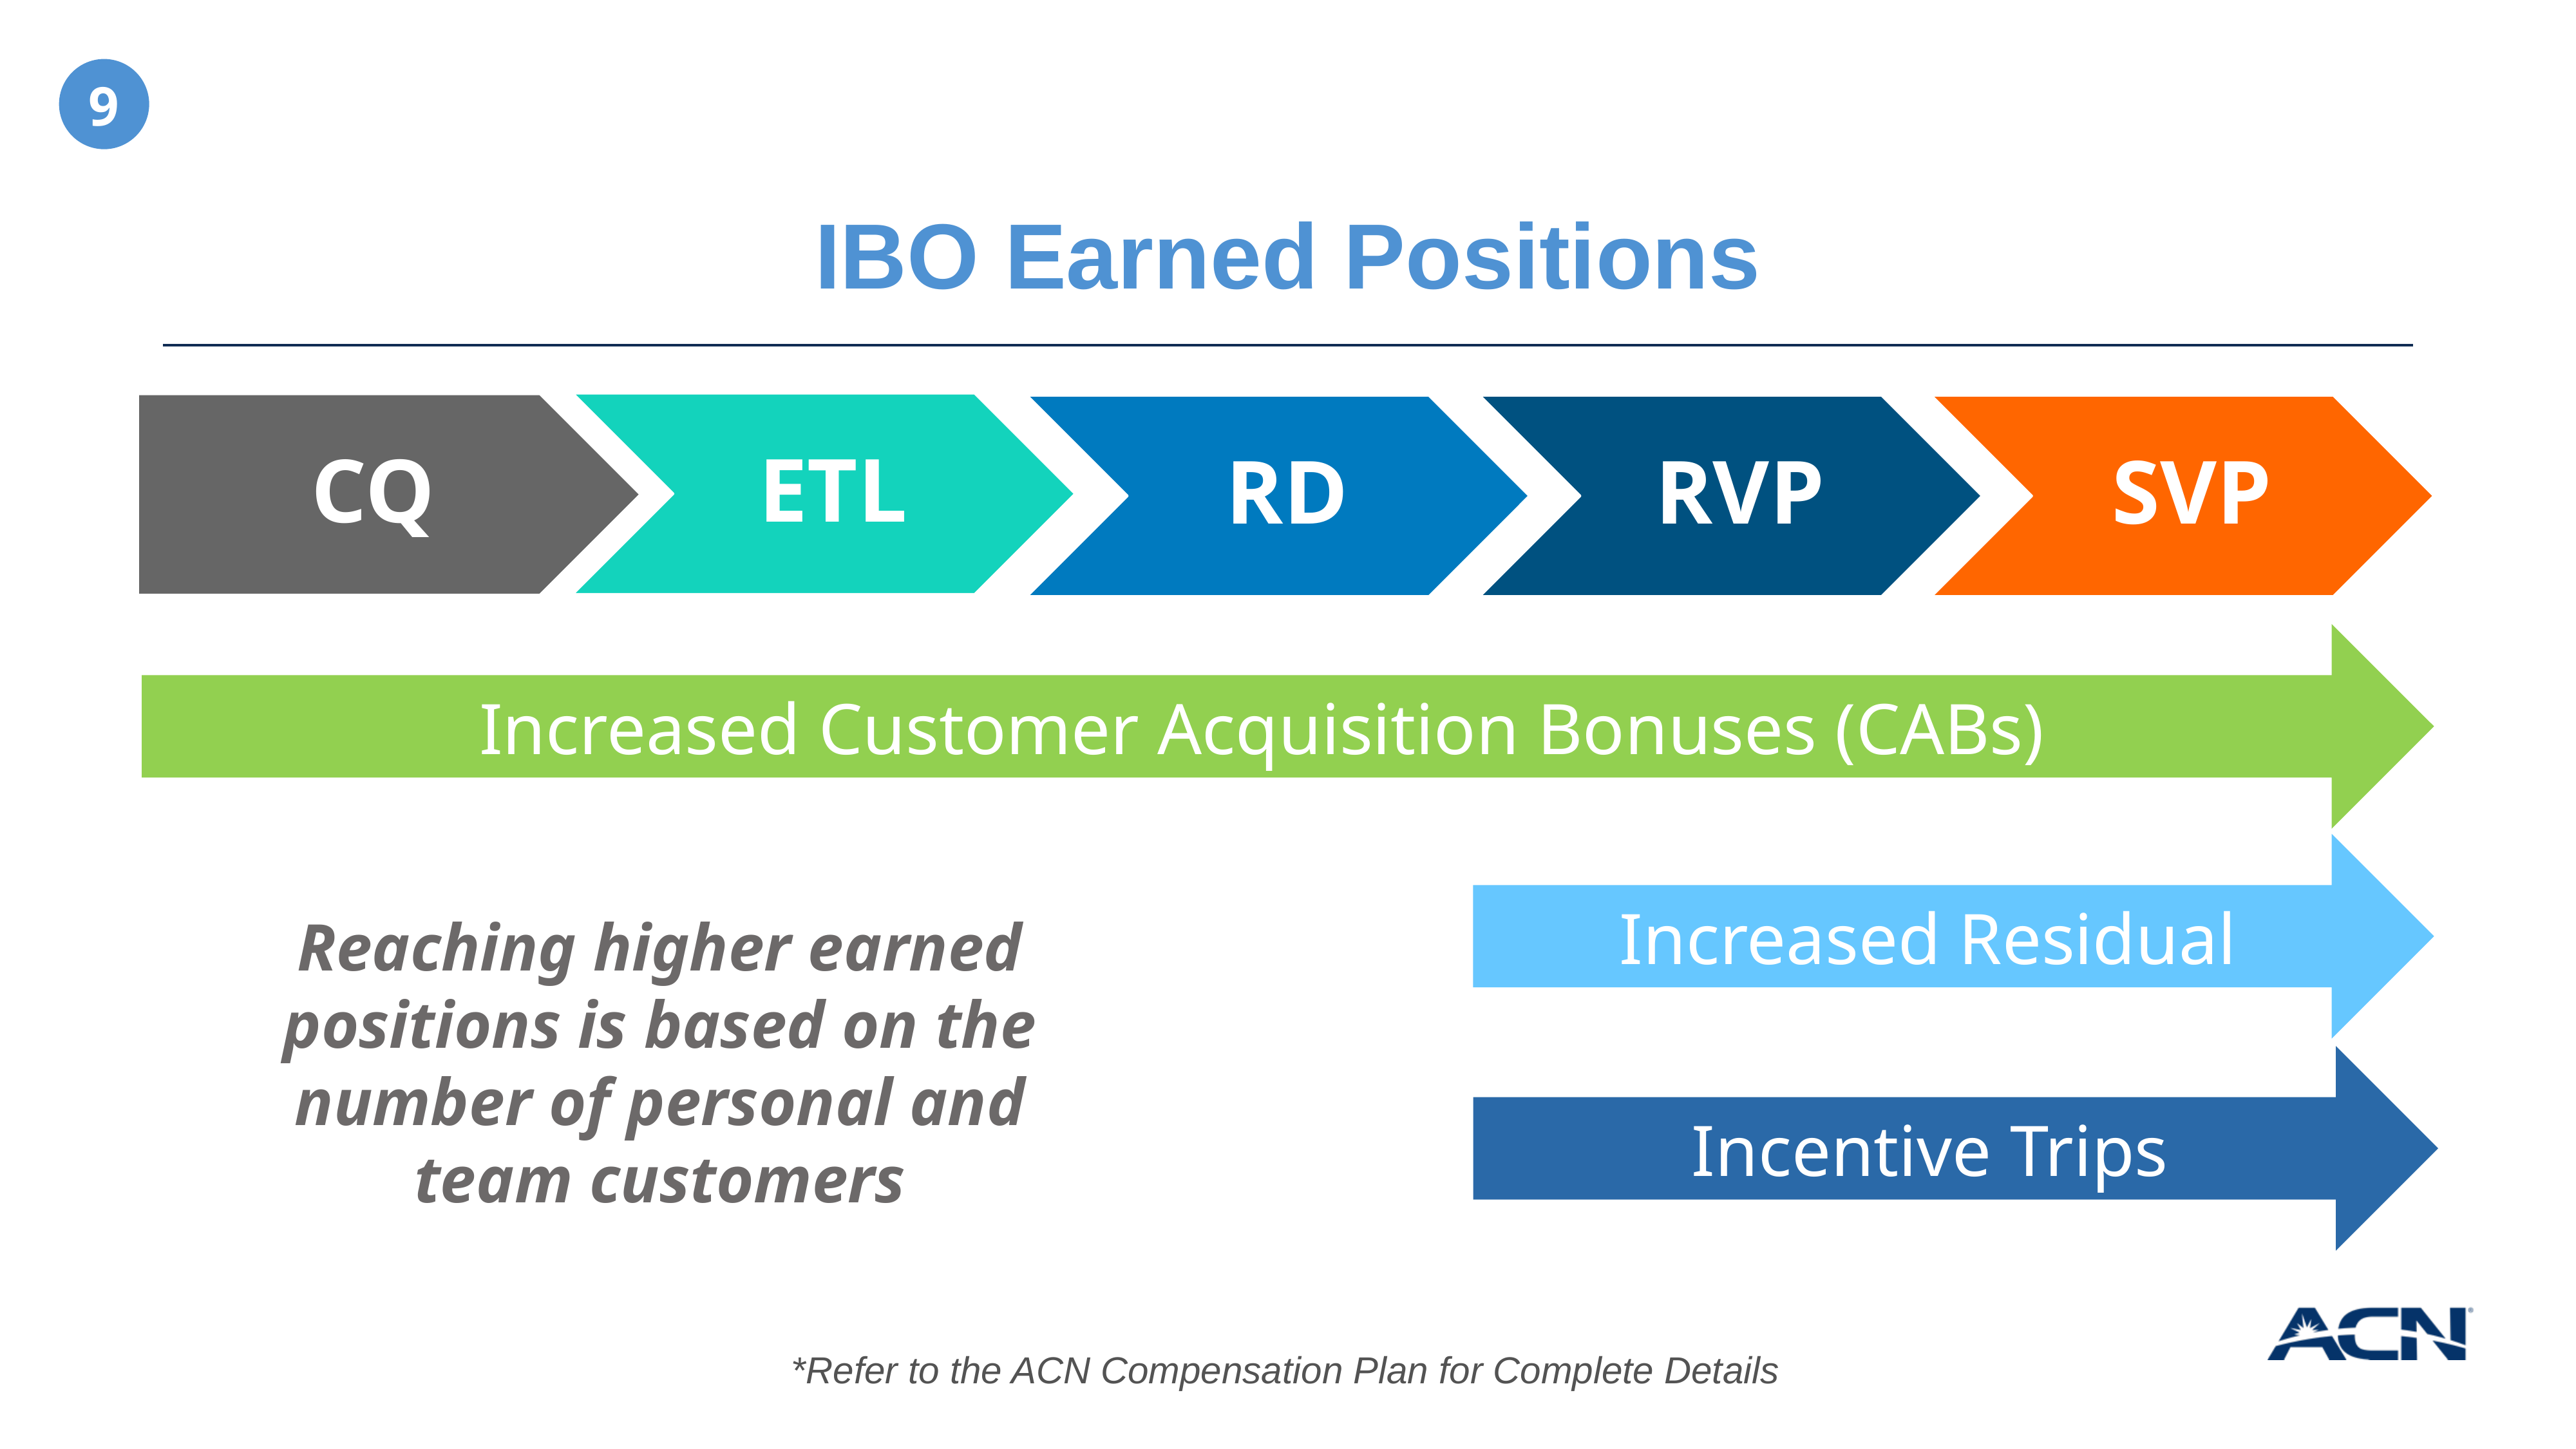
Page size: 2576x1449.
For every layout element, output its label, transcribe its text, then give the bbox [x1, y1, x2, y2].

text_box Increased Residual [1473, 833, 2434, 1039]
text_box [84, 59, 124, 64]
text_box 9 [81, 64, 128, 144]
text_box [128, 65, 149, 143]
text_box *Refer to the ACN Compensation Plan for Complete Details [185, 1338, 2387, 1399]
picture [2268, 1303, 2483, 1361]
text_box Incentive Trips [1473, 1046, 2439, 1251]
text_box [118, 229, 2434, 758]
text_box IBO Earned Positions [807, 210, 1769, 229]
text_box Reaching higher earned positions is based on the number of personal and team customers [203, 901, 1117, 1220]
text_box [59, 65, 81, 143]
text_box Increased Customer Acquisition Bonuses (CABs) [142, 758, 2403, 829]
text_box [83, 144, 125, 149]
